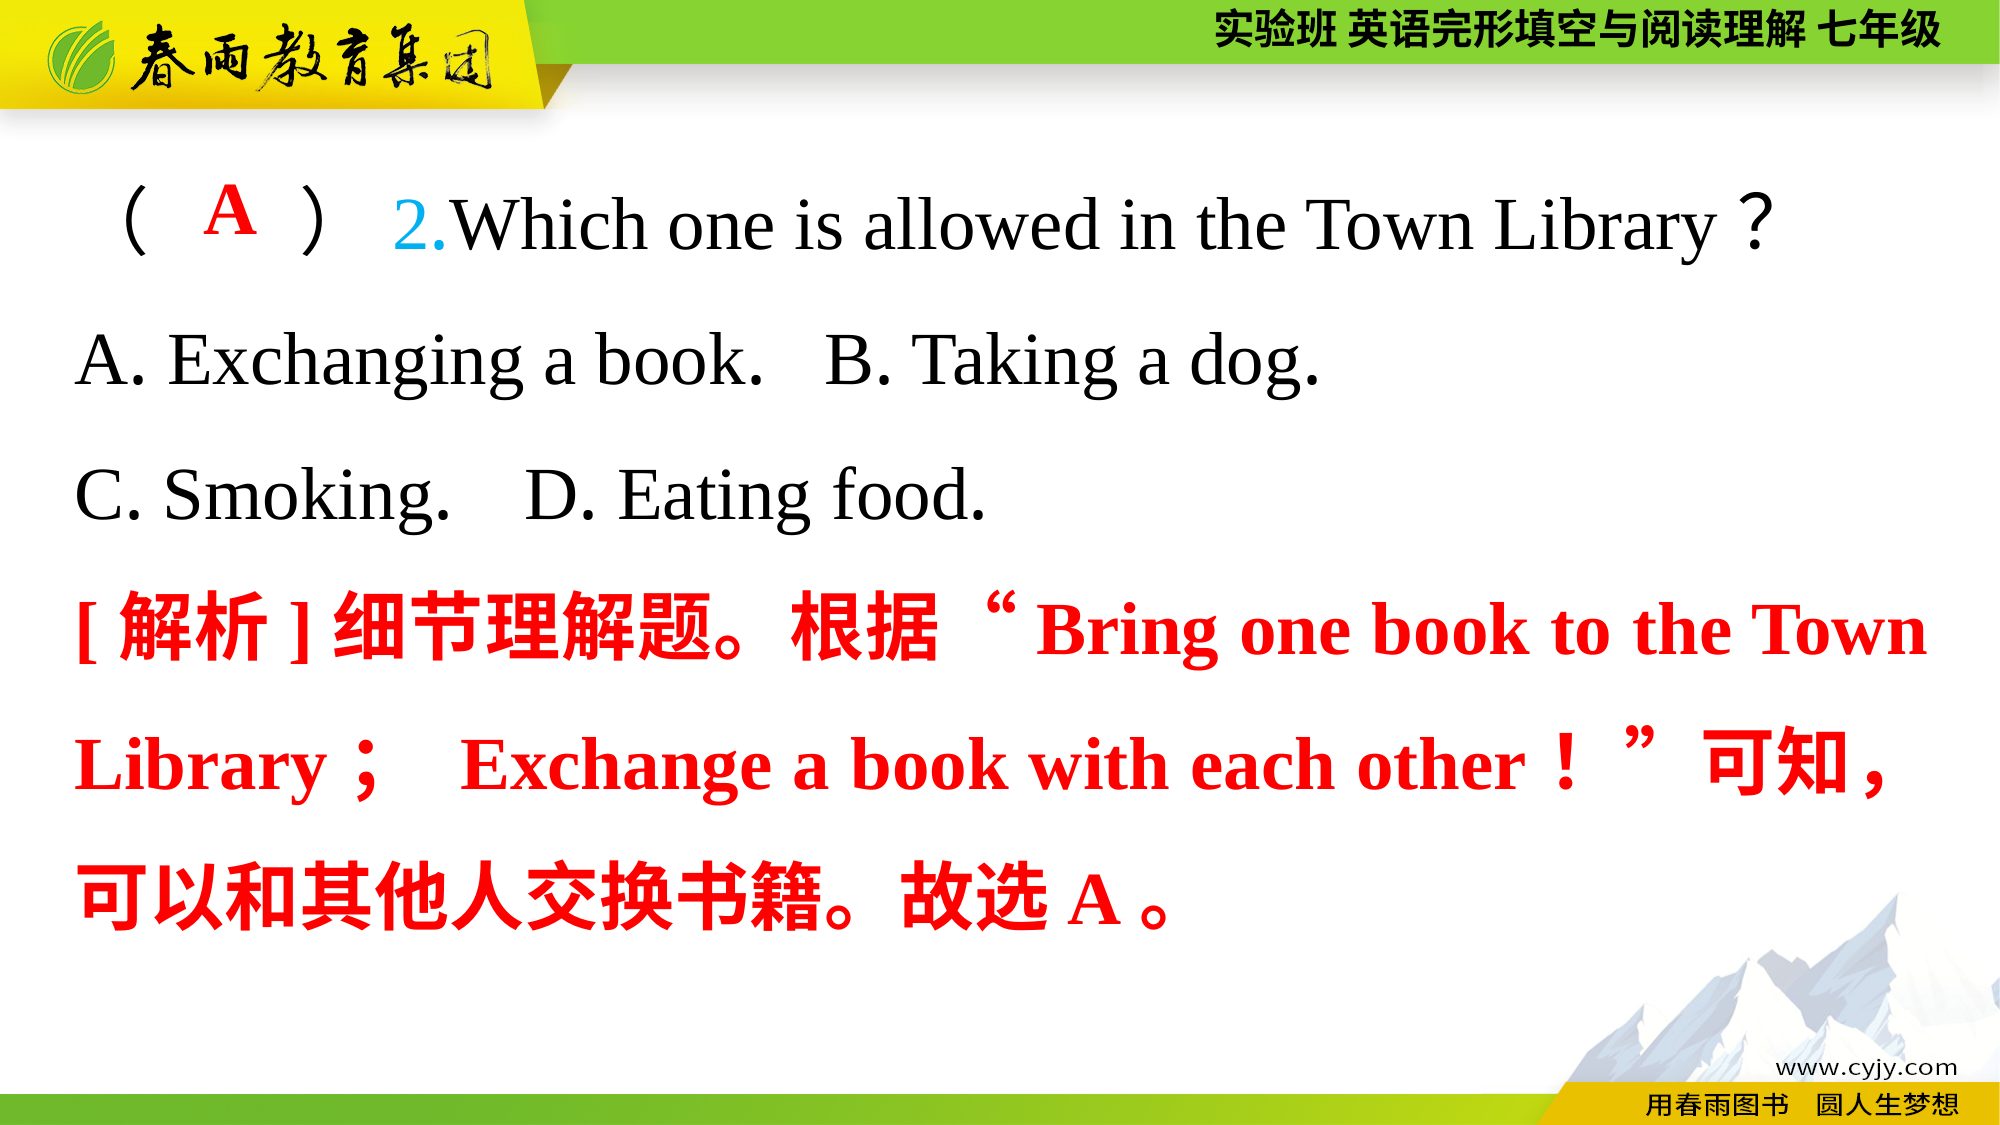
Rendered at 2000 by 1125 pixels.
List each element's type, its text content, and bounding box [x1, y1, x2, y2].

list （ ）2.Which one is allowed in the Town Library？ A. Exchanging a book. B. Taking a dog. C. Smoking. D. Eating food. [59, 122, 1944, 527]
text_box A [188, 152, 273, 258]
text_box [解析]细节理解题。根据“Bring one book to the Town Library； Exchange a book with each other！”可知，可以和其他人交换书籍。故选A。 [59, 527, 1944, 947]
picture [0, 0, 2000, 1125]
